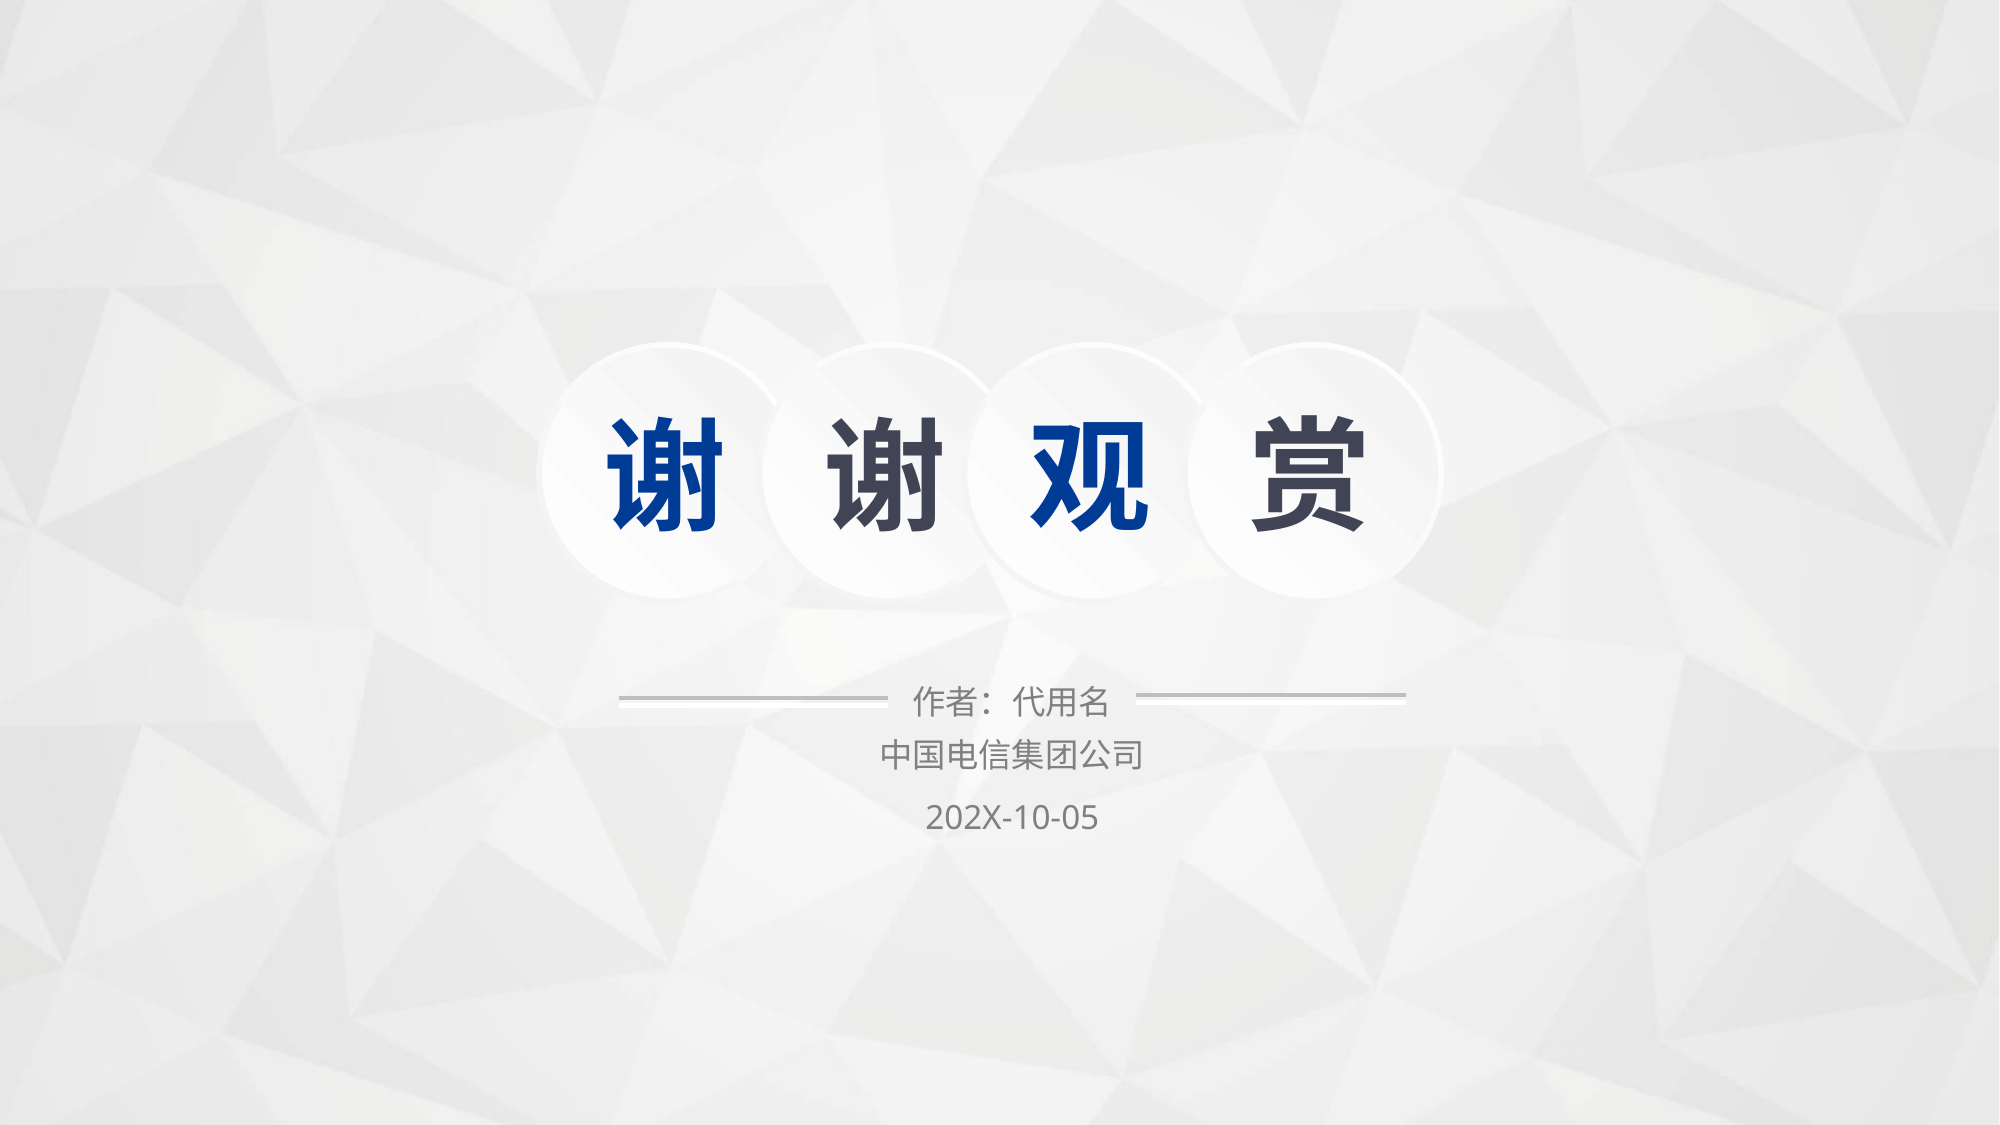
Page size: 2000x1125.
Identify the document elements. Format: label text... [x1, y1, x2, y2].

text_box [1181, 341, 1444, 605]
text_box 202X-10-05 [751, 781, 1273, 840]
text_box 谢 [527, 398, 531, 547]
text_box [1136, 694, 1406, 703]
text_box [756, 341, 960, 605]
text_box 作者：代用名 [834, 656, 1190, 719]
text_box 中国电信集团公司 [751, 719, 1273, 778]
picture [0, 0, 2000, 1125]
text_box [618, 697, 888, 706]
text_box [961, 341, 1180, 605]
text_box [536, 341, 755, 605]
